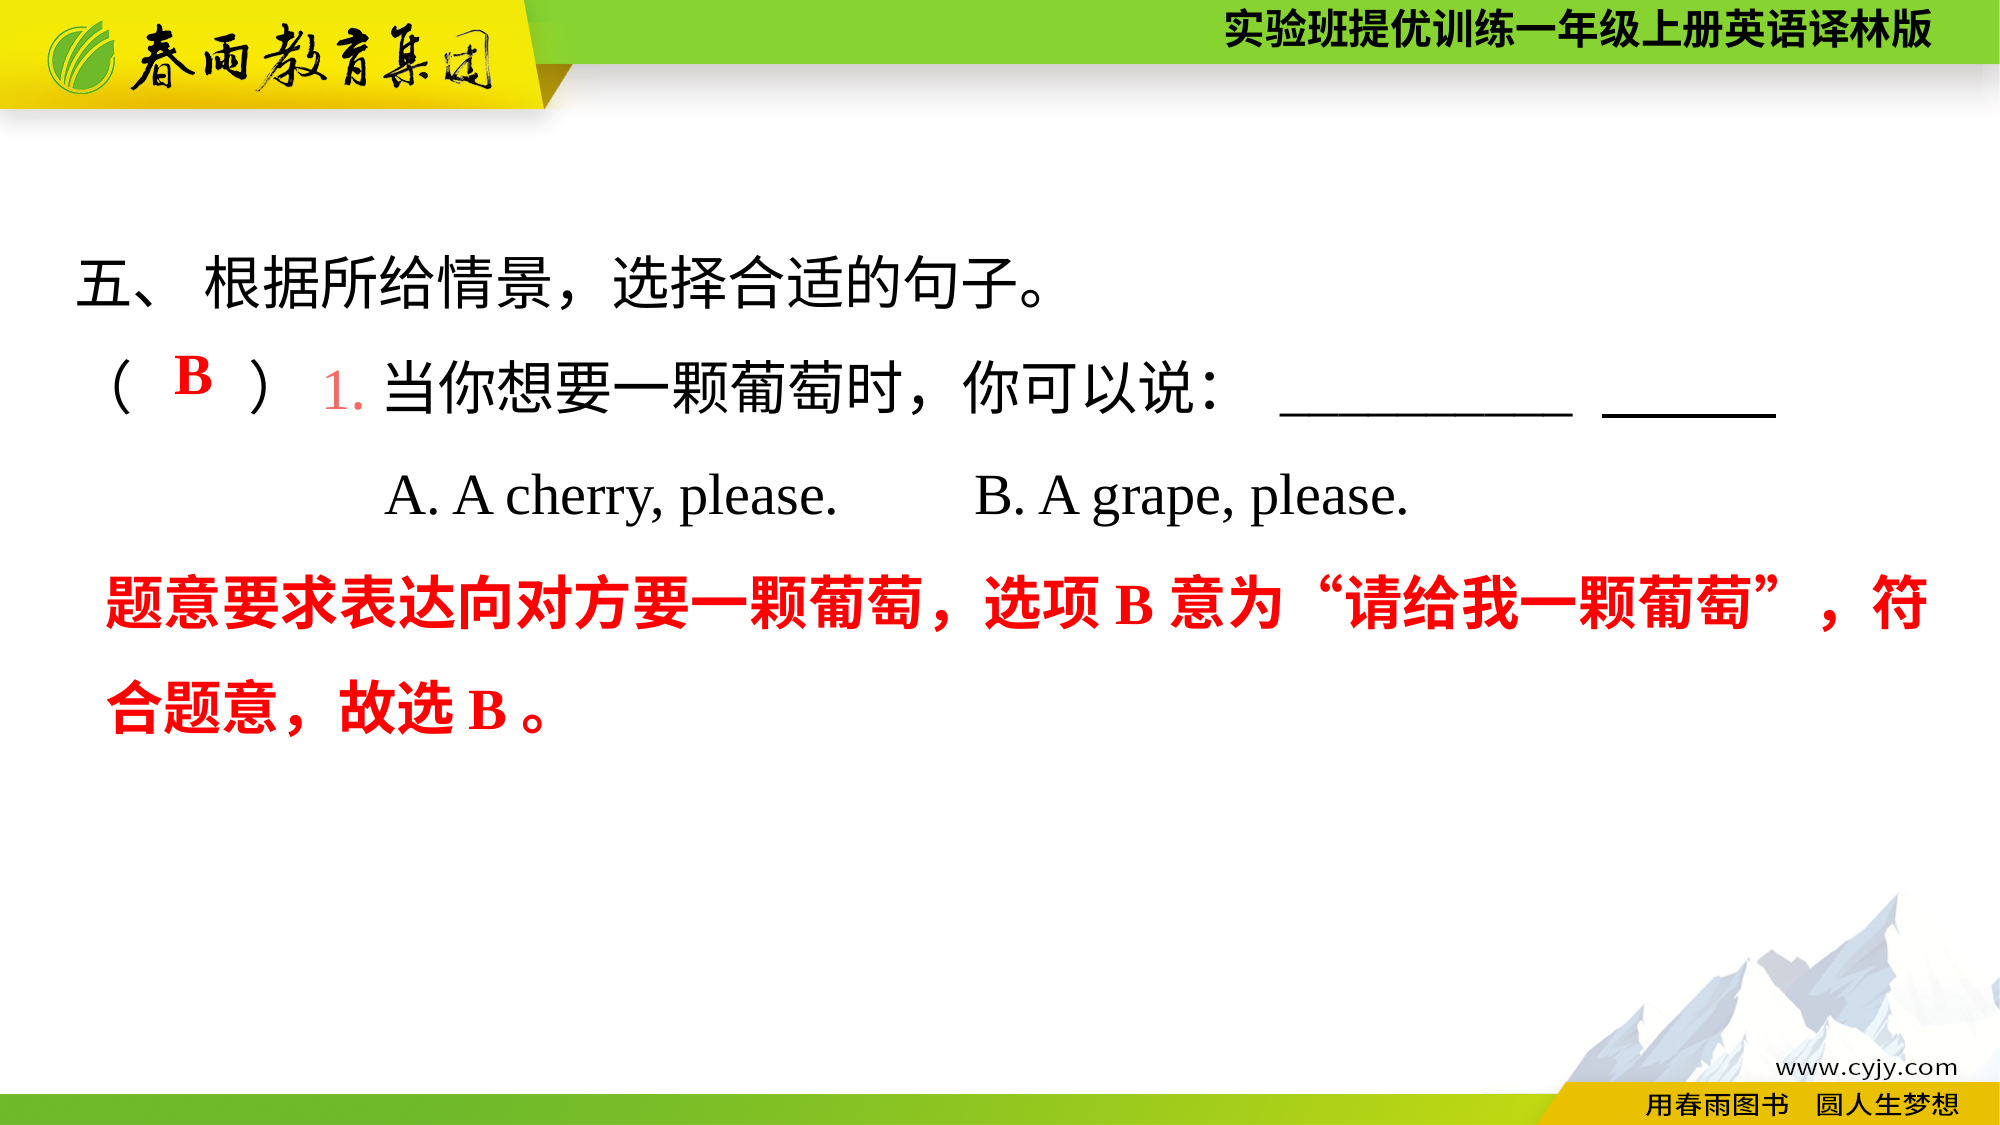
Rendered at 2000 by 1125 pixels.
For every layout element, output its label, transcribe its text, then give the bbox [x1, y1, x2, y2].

text_box 题意要求表达向对方要一颗葡萄，选项B意为“请给我一颗葡萄”，符合题意，故选B。 [90, 524, 1945, 750]
list 五、 根据所给情景，选择合适的句子。 （ ）1.当你想要一颗葡萄时，你可以说： __________ A. A cherry, please. B. A grape, please. [59, 203, 1944, 537]
picture [0, 0, 2000, 1125]
text_box B [160, 328, 229, 414]
